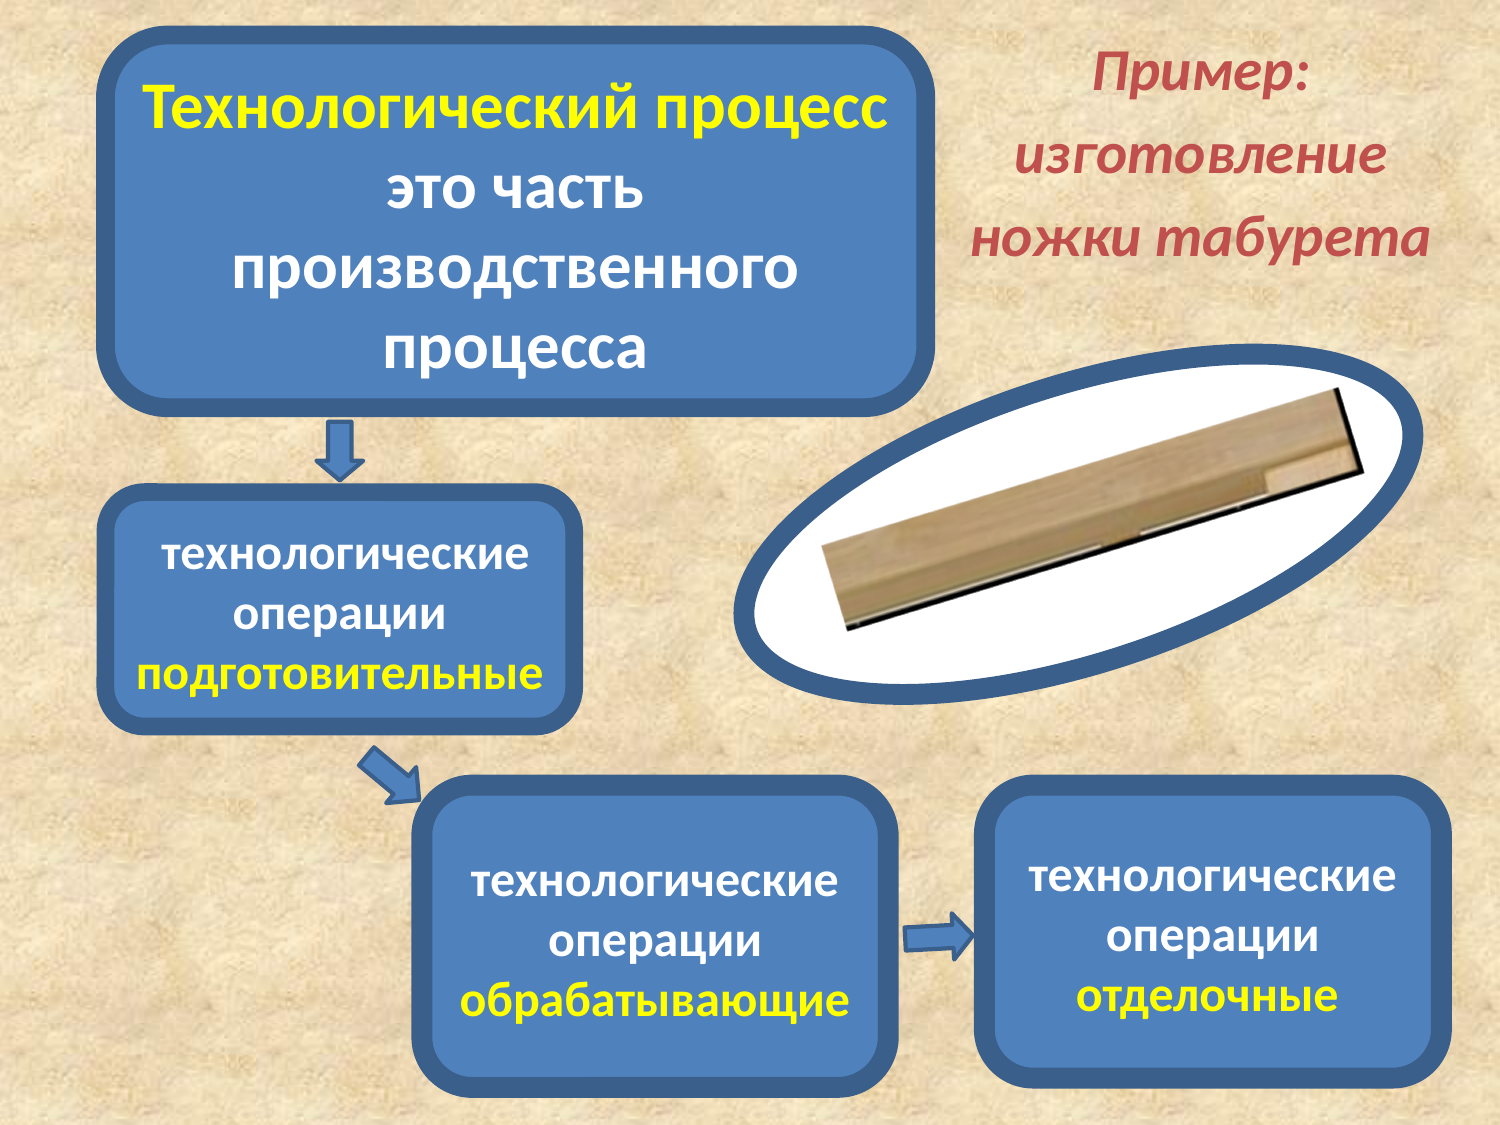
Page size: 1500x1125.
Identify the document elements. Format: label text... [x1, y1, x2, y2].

text_box Технологический процесс это часть производственного процесса [103, 32, 928, 410]
text_box [1143, 351, 1416, 652]
picture [0, 0, 1500, 1125]
text_box технологические операции отделочные [982, 782, 1444, 1081]
text_box [741, 388, 1041, 697]
text_box технологические операции обрабатывающие [419, 782, 891, 1090]
text_box [356, 745, 422, 806]
text_box технологические операции подготовительные [103, 490, 577, 729]
text_box [314, 419, 366, 483]
text_box [902, 911, 975, 962]
subtitle Пример: изготовление ножки табурета [949, 23, 1454, 340]
